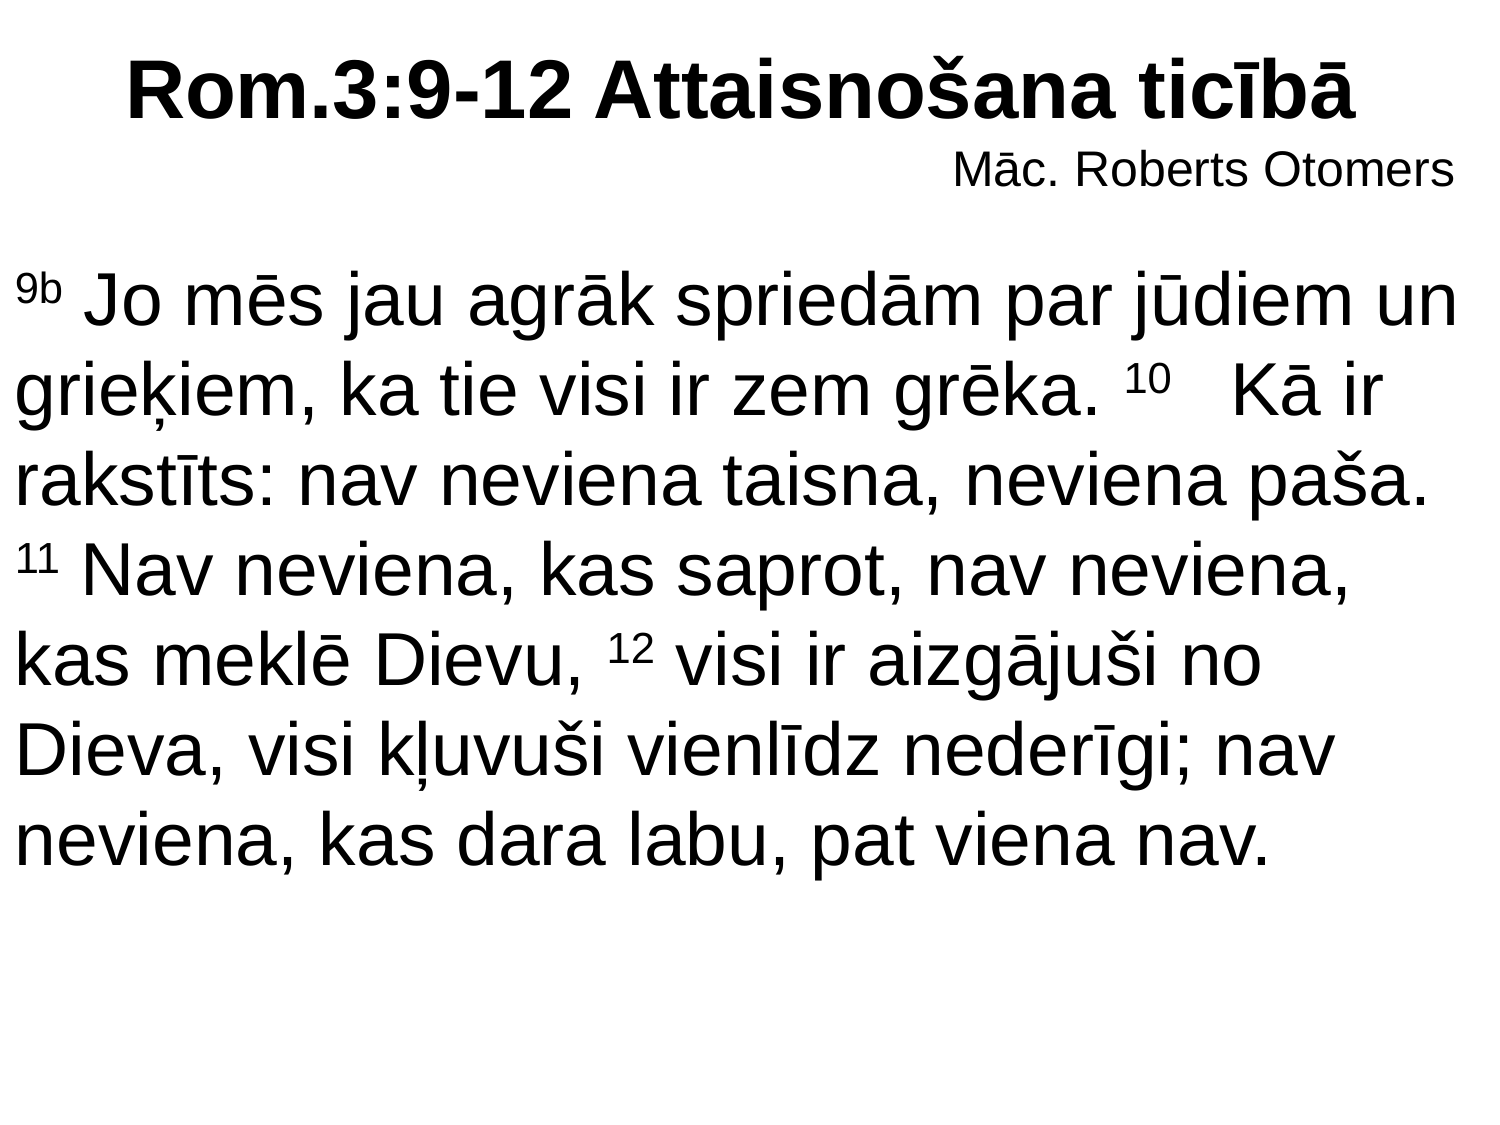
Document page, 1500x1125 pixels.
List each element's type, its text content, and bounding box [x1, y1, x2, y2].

text_box Māc. Roberts Otomers [937, 128, 1500, 204]
title Rom.3:9-12 Attaisnošana ticībā [70, 0, 1412, 173]
text_box 9b Jo mēs jau agrāk spriedām par jūdiem un grieķiem, ka tie visi ir zem grēka. 10 Kā ir rakstīts: nav neviena taisna, neviena paša. 11 Nav neviena, kas saprot, nav neviena, kas meklē Dievu, 12 visi ir aizgājuši no Dieva, visi kļuvuši vienlīdz nederīgi; nav neviena, kas dara labu, pat viena nav. [0, 243, 1500, 889]
